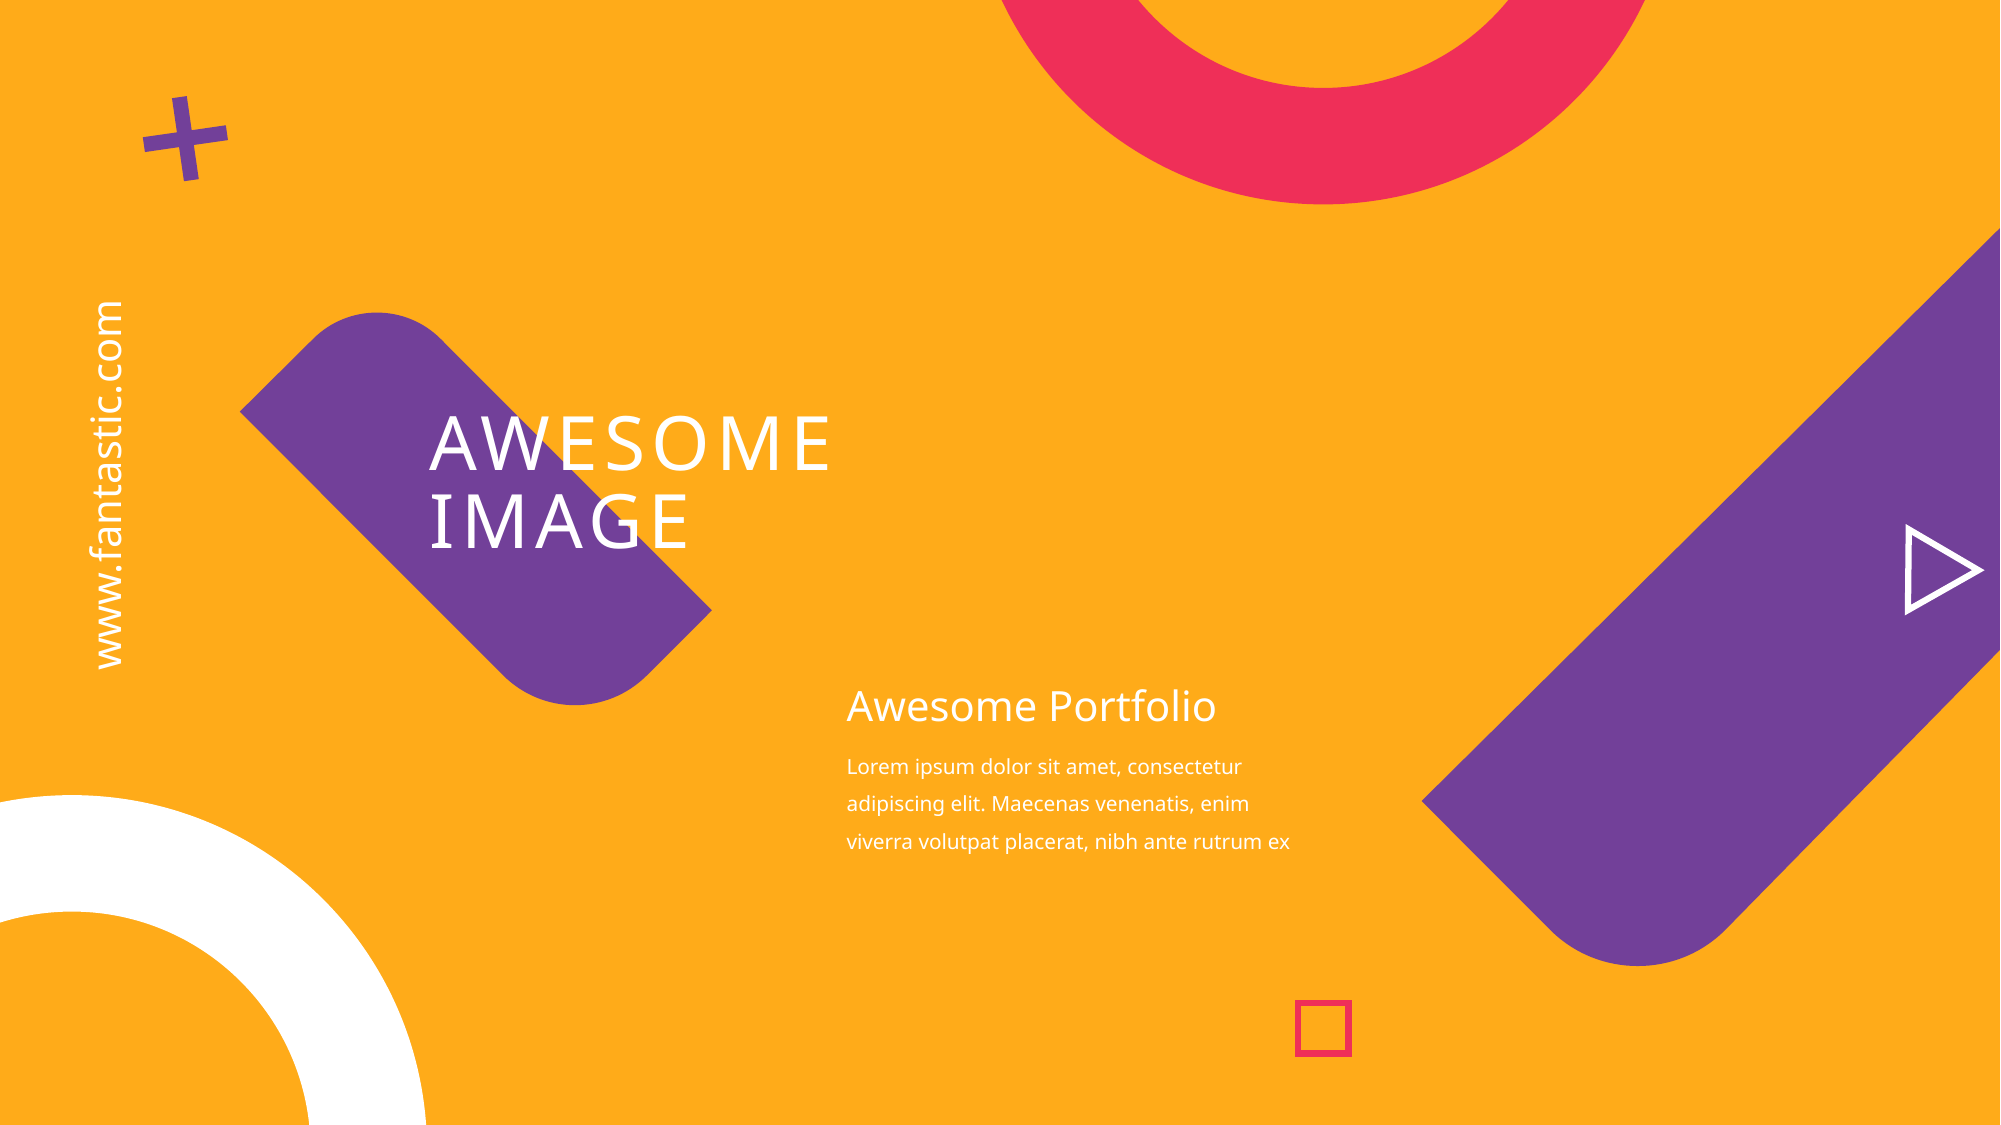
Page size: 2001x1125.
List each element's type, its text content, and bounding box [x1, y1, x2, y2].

text_box www.fantastic.com [71, 121, 137, 686]
text_box Awesome Portfolio [831, 672, 1395, 738]
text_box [414, 388, 1137, 573]
text_box [141, 94, 230, 183]
text_box [1000, 0, 1647, 206]
text_box [0, 794, 428, 1125]
text_box [239, 312, 712, 706]
picture [1395, 136, 1854, 968]
text_box Lorem ipsum dolor sit amet, consectetur adipiscing elit. Maecenas venenatis, enim viverra volutpat placerat, nibh ante rutrum ex [831, 738, 1324, 861]
text_box [1297, 1002, 1349, 1054]
text_box [1854, 228, 2000, 799]
text_box [1906, 527, 1981, 612]
